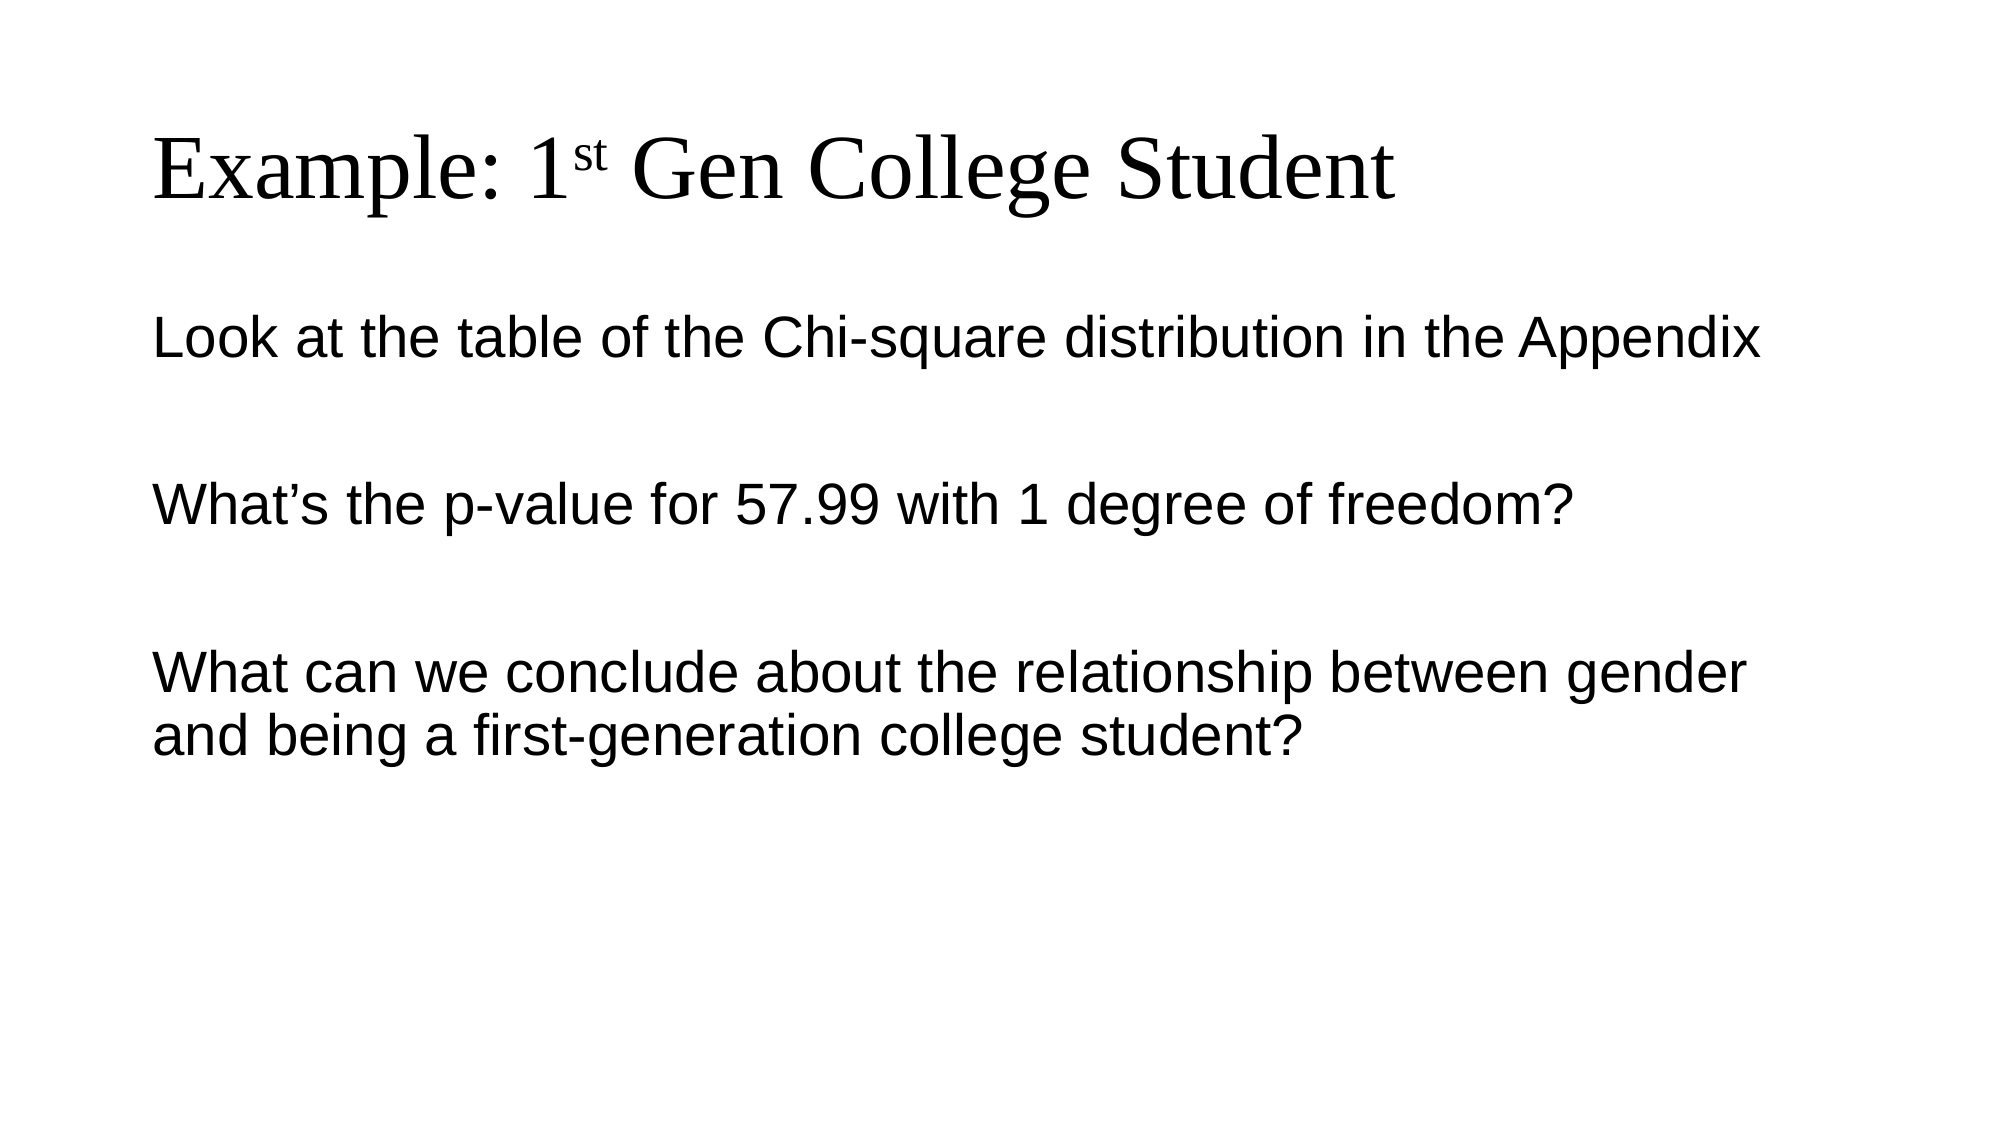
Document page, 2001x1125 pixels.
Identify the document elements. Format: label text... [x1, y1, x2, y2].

title Example: 1st Gen College Student [137, 59, 1863, 278]
list Look at the table of the Chi-square distribution in the Appendix What’s the p-value for 57.99 with 1 degree of freedom? What can we conclude about the relationship between gender and being a first-generation college student? [137, 299, 1863, 1014]
